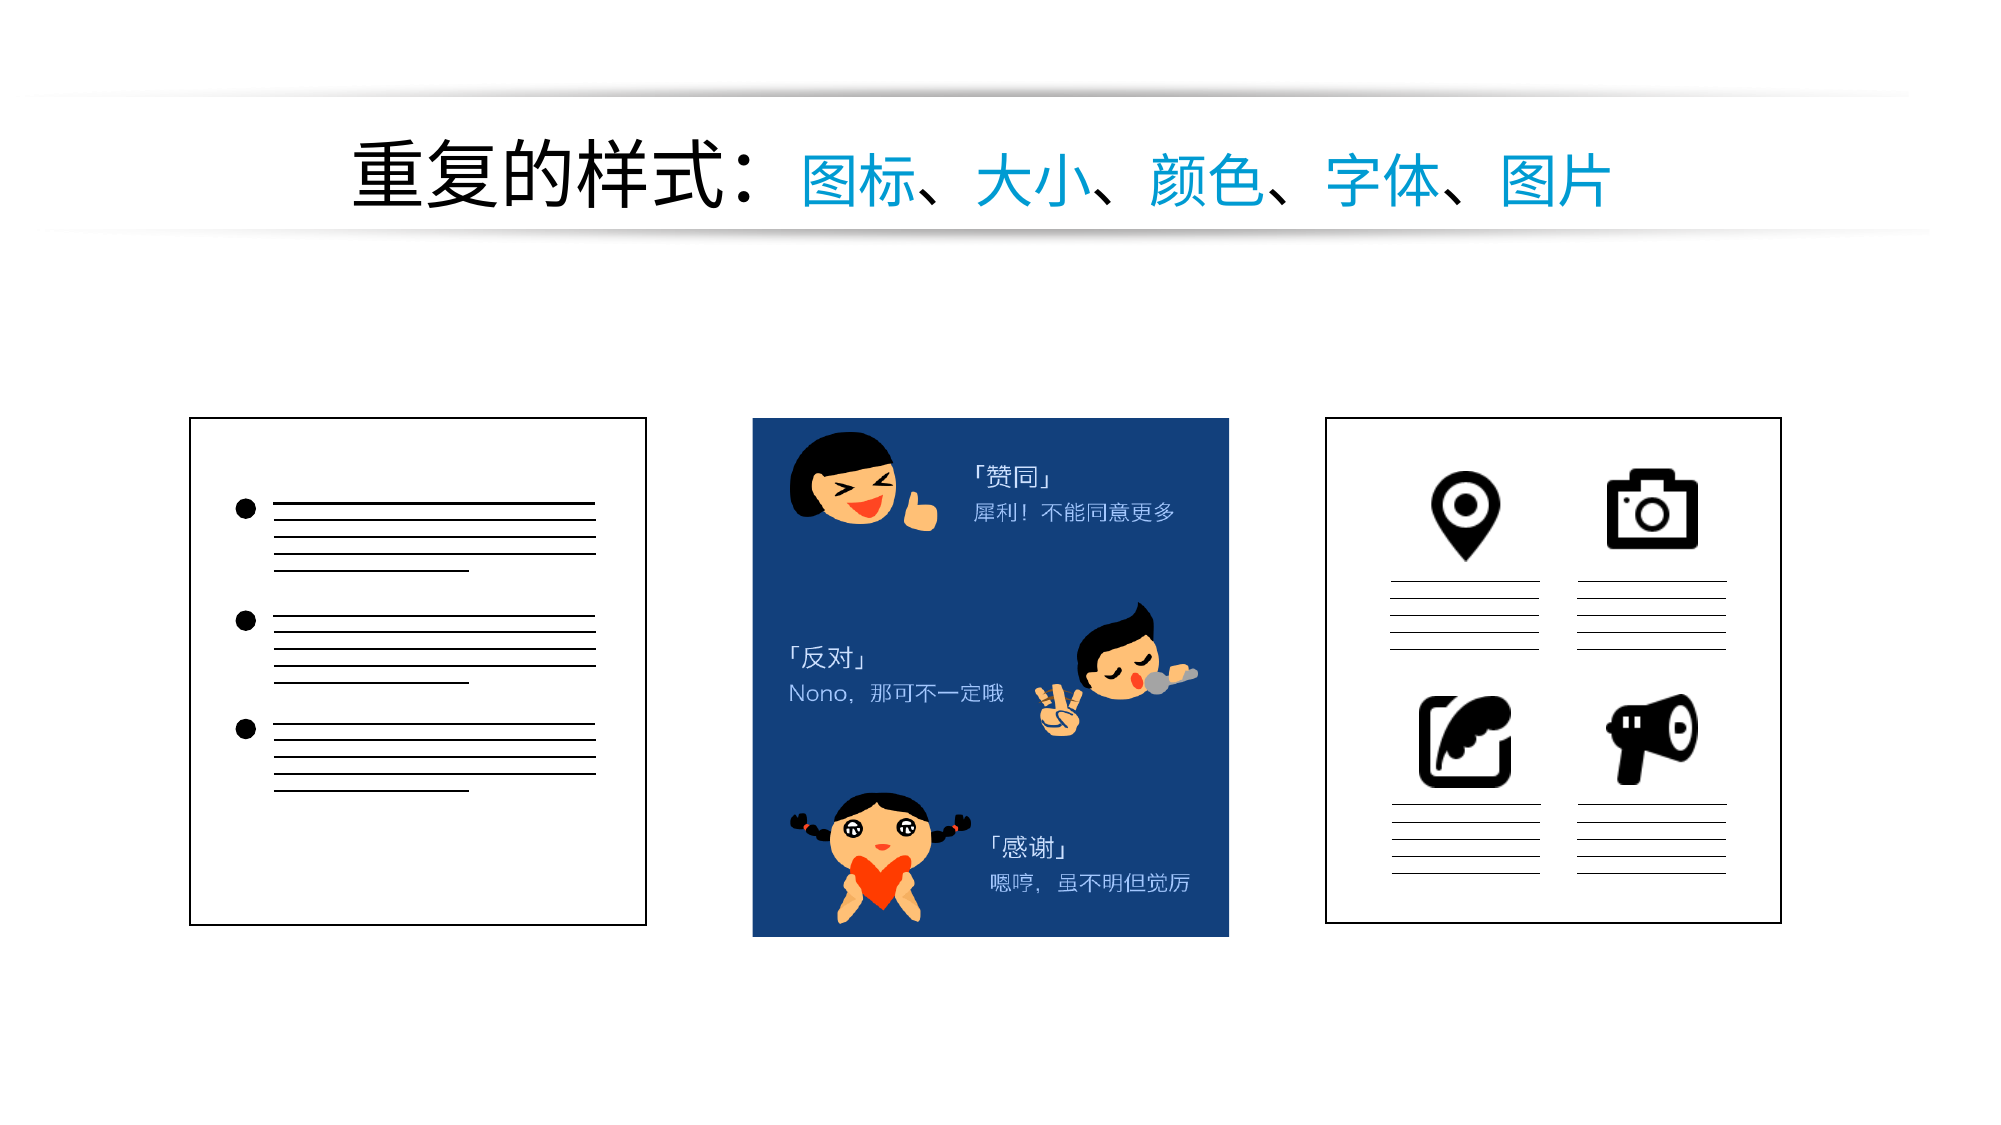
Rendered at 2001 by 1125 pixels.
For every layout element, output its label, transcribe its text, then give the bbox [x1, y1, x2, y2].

text_box 重复的样式：图标、大小、颜色、字体、图片 [158, 120, 1808, 225]
picture [16, 80, 1909, 97]
picture [36, 229, 1930, 246]
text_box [189, 418, 646, 926]
picture [752, 418, 1230, 937]
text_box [1326, 418, 1781, 924]
